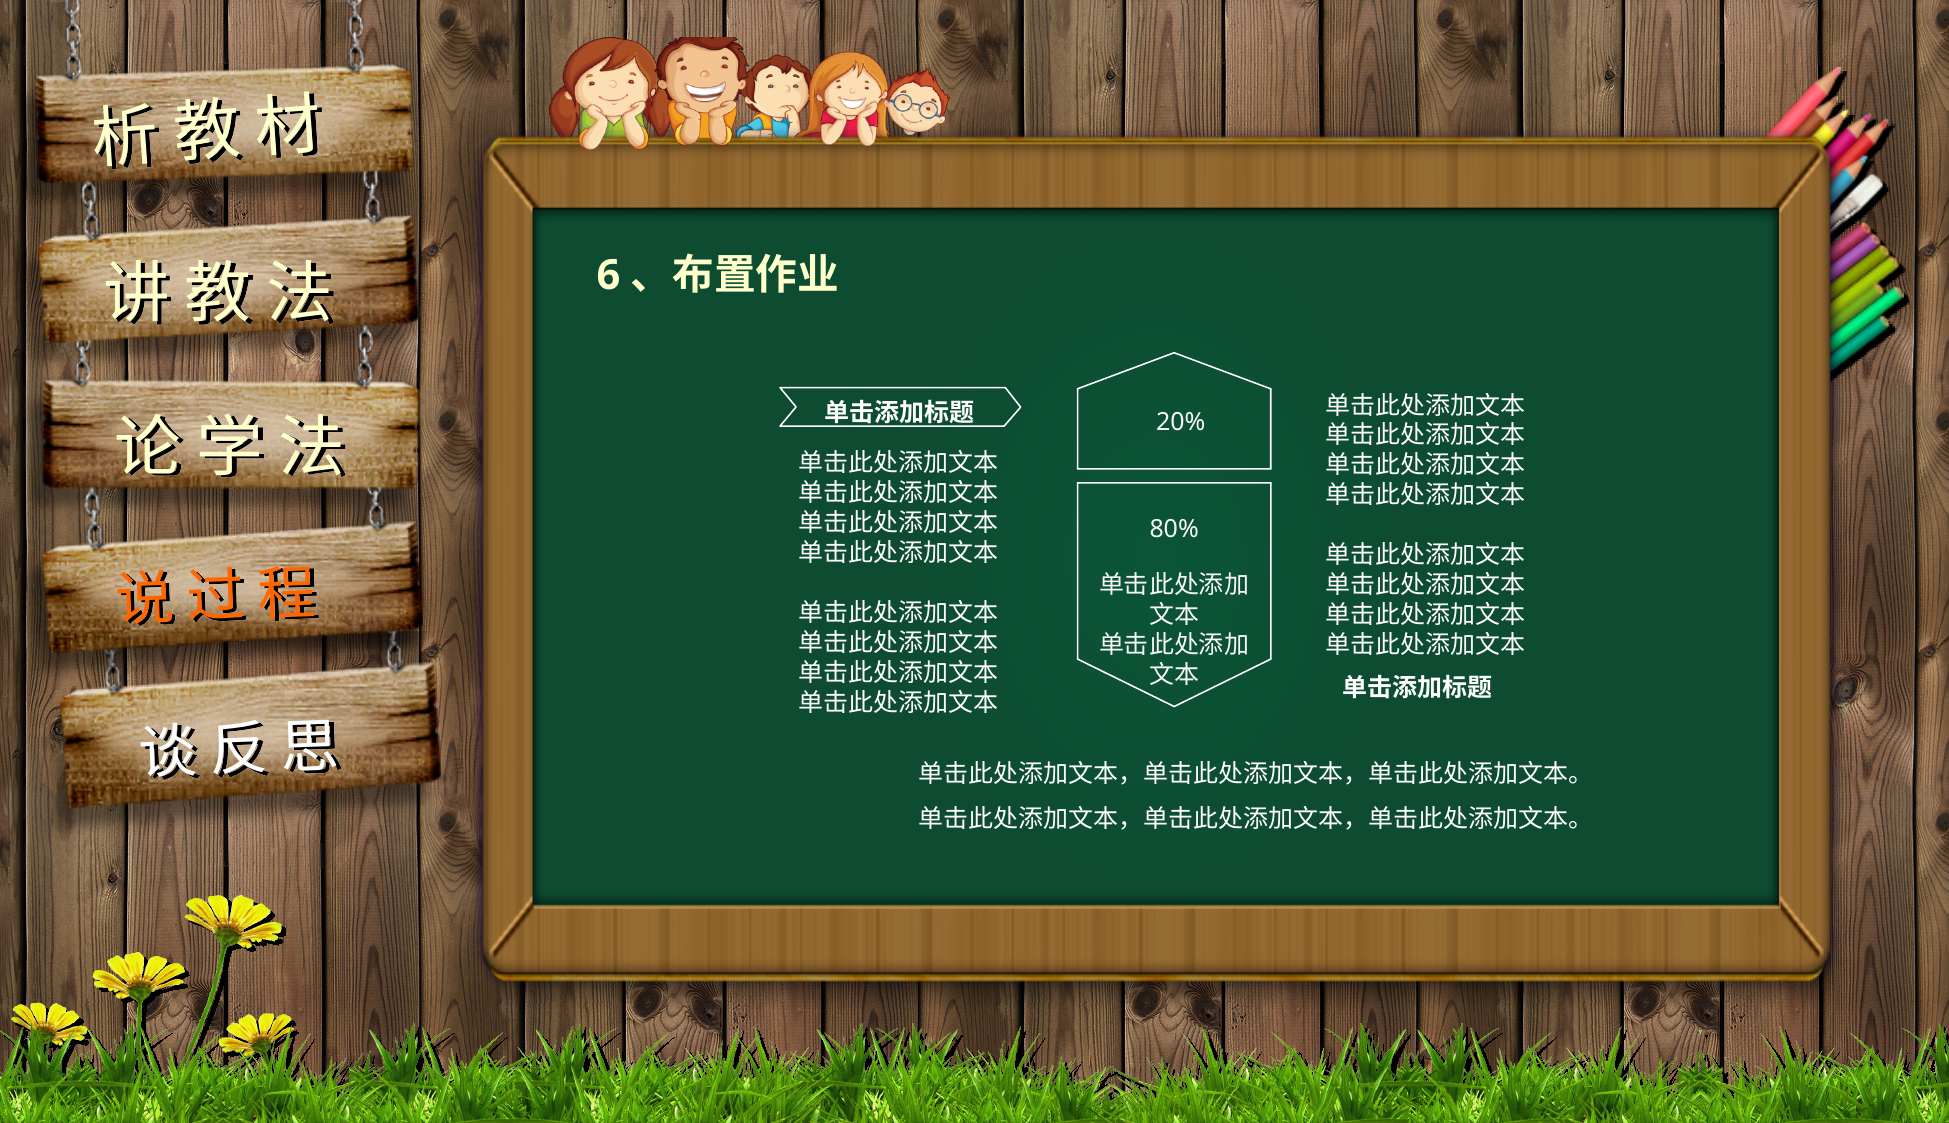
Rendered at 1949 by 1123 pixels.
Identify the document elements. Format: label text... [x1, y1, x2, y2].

text_box 20% [1124, 401, 1237, 441]
text_box [780, 387, 1008, 395]
text_box 单击此处添加文本 单击此处添加文本 [1077, 564, 1271, 694]
picture [0, 0, 1949, 1123]
text_box 单击此处添加文本，单击此处添加文本，单击此处添加文本。 单击此处添加文本，单击此处添加文本，单击此处添加文本。 [903, 737, 1610, 837]
text_box 80% [1118, 507, 1231, 547]
text_box 单击添加标题 [1305, 667, 1531, 707]
text_box [1077, 352, 1271, 469]
text_box 单击此处添加文本 单击此处添加文本 单击此处添加文本 单击此处添加文本 单击此处添加文本 单击此处添加文本 单击此处添加文本 单击此处添加文本 [1305, 384, 1546, 664]
text_box 单击添加标题 [786, 391, 1012, 432]
text_box [1012, 396, 1021, 418]
text_box [780, 418, 786, 427]
text_box 6、布置作业 [581, 240, 854, 306]
text_box 单击此处添加文本 单击此处添加文本 单击此处添加文本 单击此处添加文本 单击此处添加文本 单击此处添加文本 单击此处添加文本 单击此处添加文本 [778, 441, 1020, 721]
text_box [1077, 482, 1271, 564]
text_box [1148, 694, 1200, 707]
